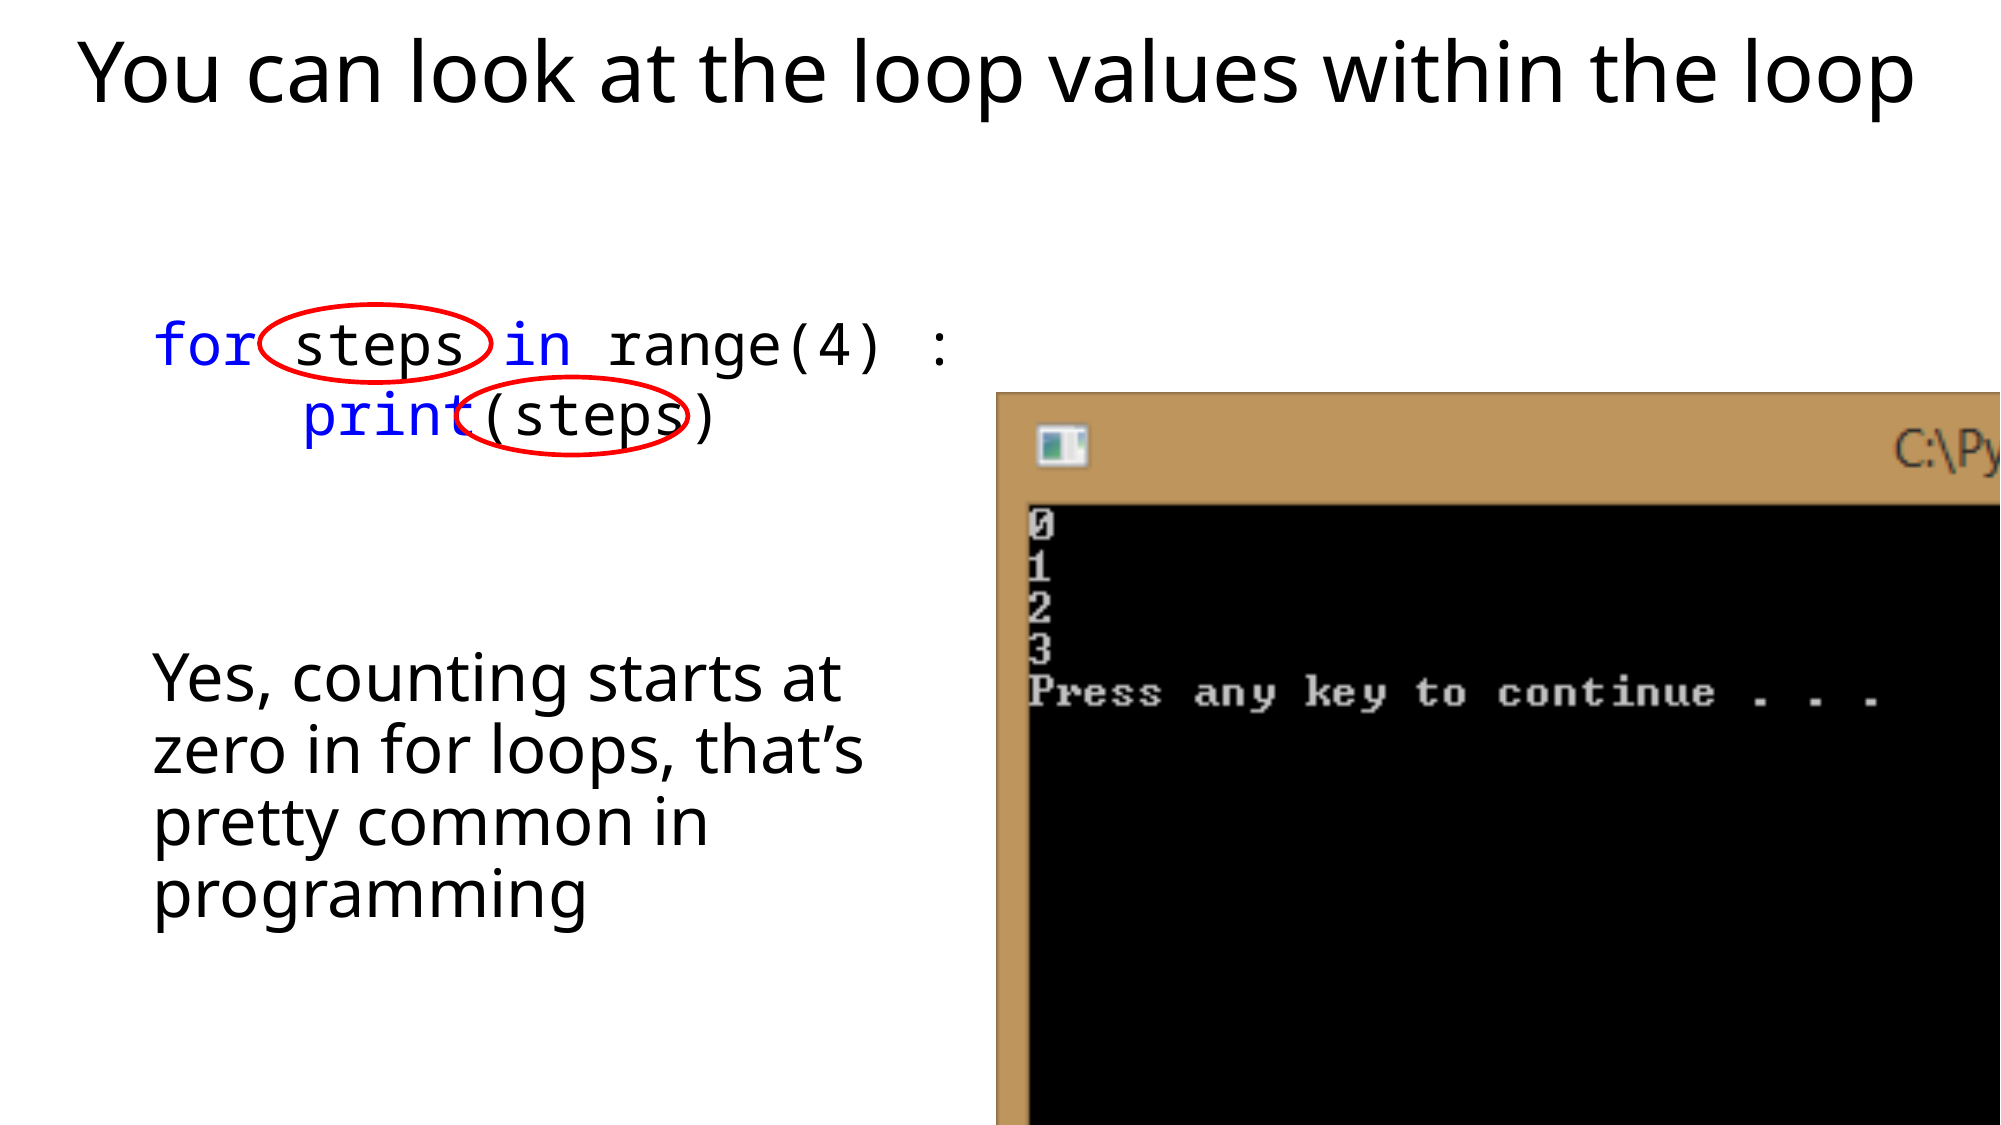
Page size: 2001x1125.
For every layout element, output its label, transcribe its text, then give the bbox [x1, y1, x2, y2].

text_box [454, 374, 691, 458]
text_box Yes, counting starts at zero in for loops, that’s pretty common in programming [137, 560, 959, 1017]
picture [995, 392, 2000, 1125]
text_box [257, 302, 494, 385]
title You can look at the loop values within the loop [62, 29, 1953, 205]
text_box for steps in range(4) : print(steps) [137, 299, 1063, 455]
